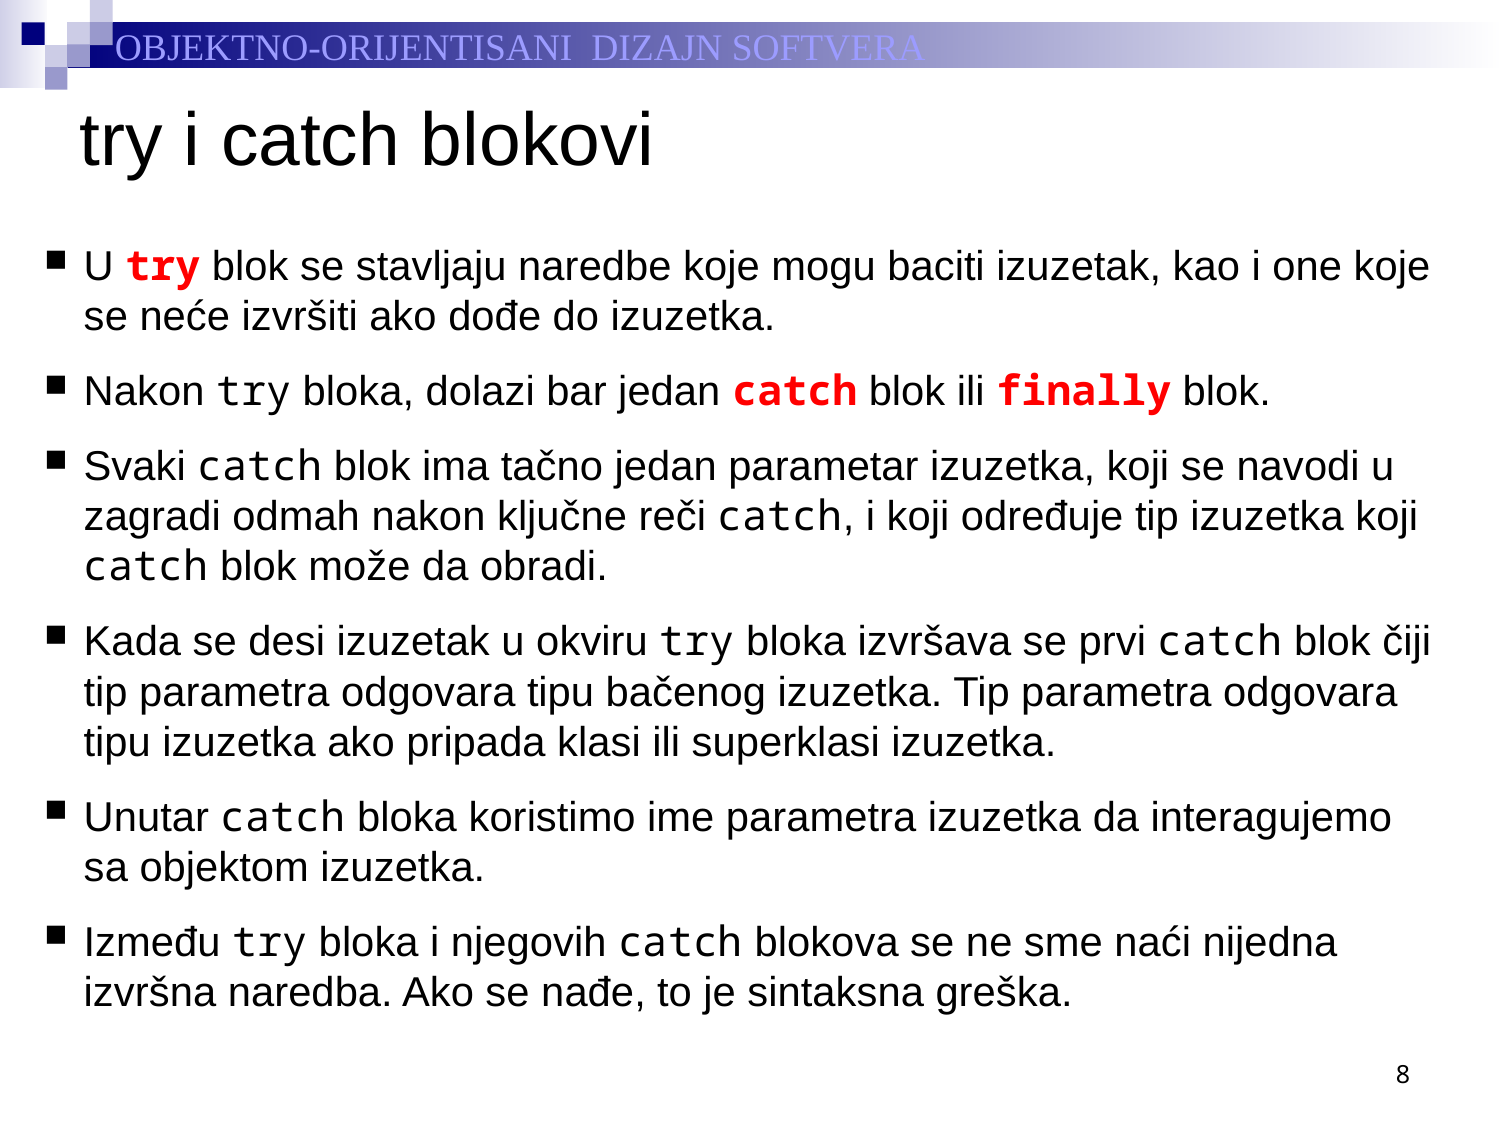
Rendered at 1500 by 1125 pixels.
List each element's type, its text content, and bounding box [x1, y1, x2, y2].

text_box U try blok se stavljaju naredbe koje mogu baciti izuzetak, kao i one koje se neće izvršiti ako dođe do izuzetka. Nakon try bloka, dolazi bar jedan catch blok ili finally blok. Svaki catch blok ima tačno jedan parametar izuzetka, koji se navodi u zagradi odmah nakon ključne reči catch, i koji određuje tip izuzetka koji catch blok može da obradi. Kada se desi izuzetak u okviru try bloka izvršava se prvi catch blok čiji tip parametra odgovara tipu bačenog izuzetka. Tip parametra odgovara tipu izuzetka ako pripada klasi ili superklasi izuzetka. Unutar catch bloka koristimo ime parametra izuzetka da interagujemo sa objektom izuzetka. Između try bloka i njegovih catch blokova se ne sme naći nijedna izvršna naredba. Ako se nađe, to je sintaksna greška. [29, 231, 1459, 988]
title try i catch blokovi [64, 86, 727, 185]
slide_number 8 [1074, 1024, 1426, 1101]
